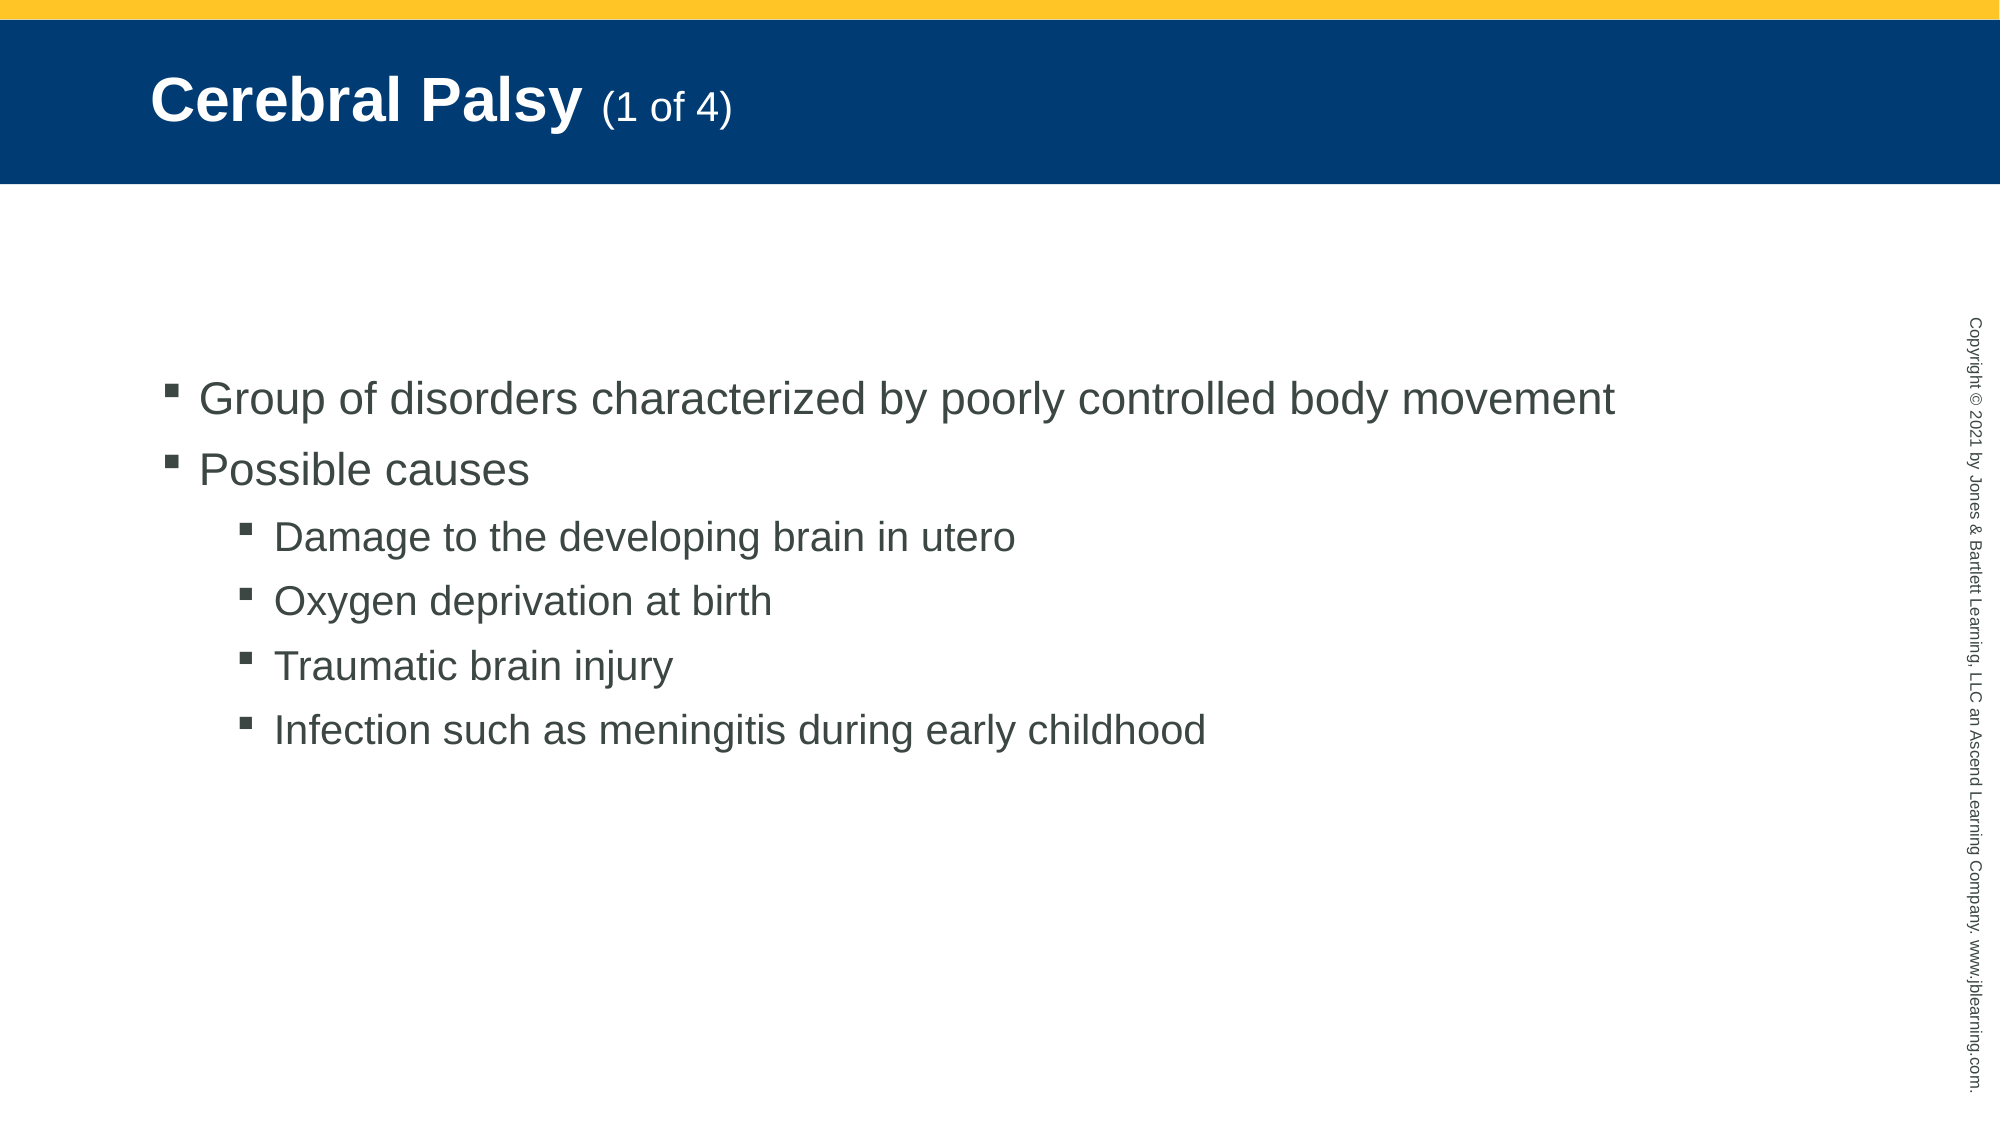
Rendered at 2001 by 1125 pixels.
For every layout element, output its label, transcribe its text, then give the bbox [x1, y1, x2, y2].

title Cerebral Palsy (1 of 4) [0, 19, 2000, 185]
list Group of disorders characterized by poorly controlled body movement Possible causes Damage to the developing brain in utero Oxygen deprivation at birth Traumatic brain injury Infection such as meningitis during early childhood [146, 361, 1859, 1016]
